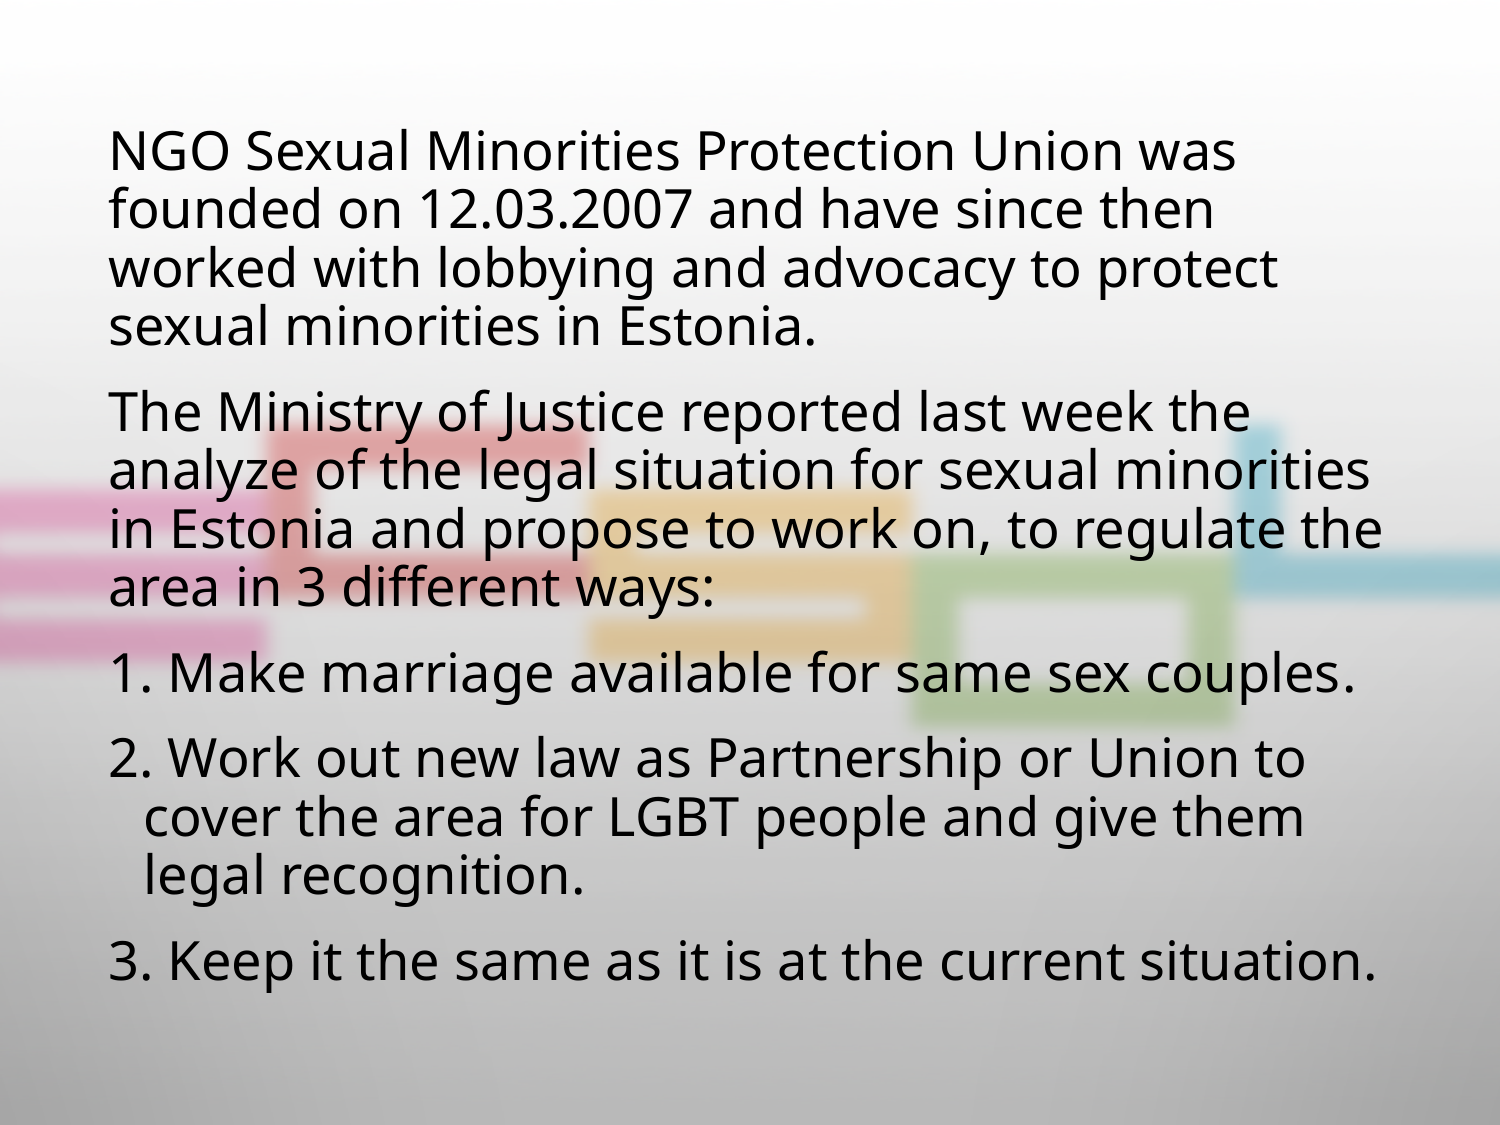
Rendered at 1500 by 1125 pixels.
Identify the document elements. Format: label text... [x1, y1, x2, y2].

text_box NGO Sexual Minorities Protection Union was founded on 12.03.2007 and have since then worked with lobbying and advocacy to protect sexual minorities in Estonia. The Ministry of Justice reported last week the analyze of the legal situation for sexual minorities in Estonia and propose to work on, to regulate the area in 3 different ways: Make marriage available for same sex couples. Work out new law as Partnership or Union to cover the area for LGBT people and give them legal recognition. Keep it the same as it is at the current situation. [93, 116, 1430, 1000]
picture [0, 0, 1500, 1125]
